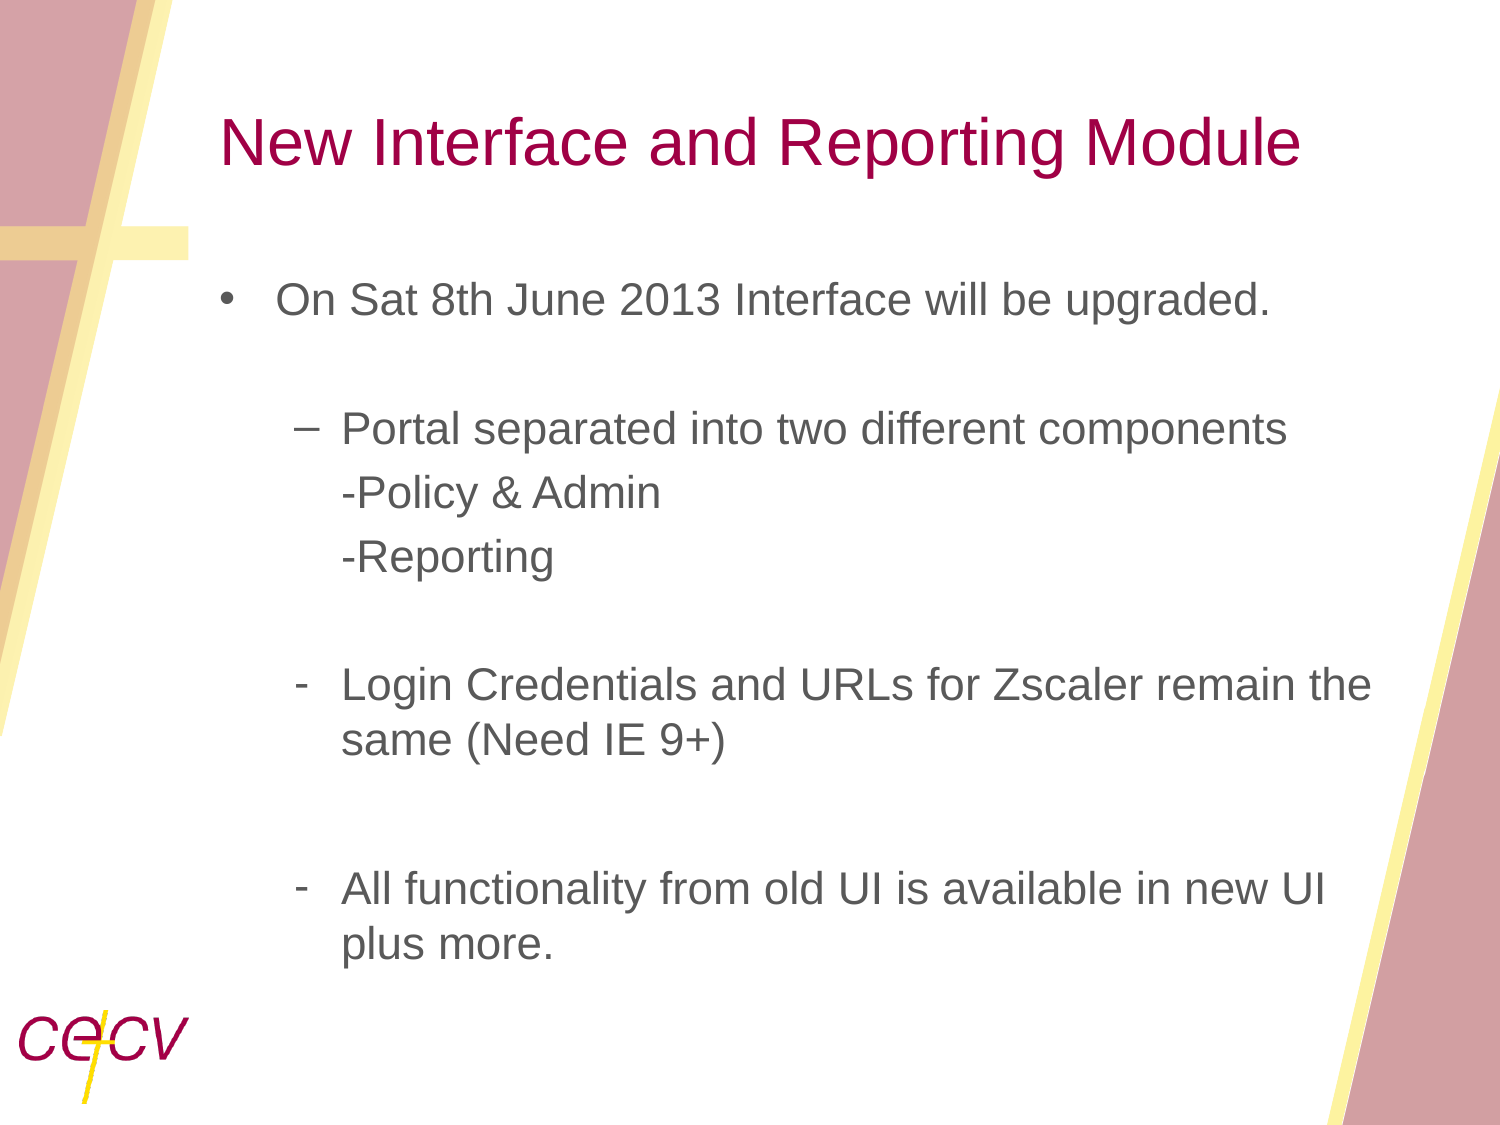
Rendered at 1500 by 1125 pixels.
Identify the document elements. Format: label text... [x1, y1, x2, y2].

picture [0, 0, 189, 825]
list On Sat 8th June 2013 Interface will be upgraded. Portal separated into two different components -Policy & Admin -Reporting Login Credentials and URLs for Zscaler remain the same (Need IE 9+) All functionality from old UI is available in new UI plus more. [204, 262, 1425, 1005]
title New Interface and Reporting Module [204, 45, 1425, 233]
picture [1326, 293, 1500, 1125]
picture [19, 1010, 189, 1104]
